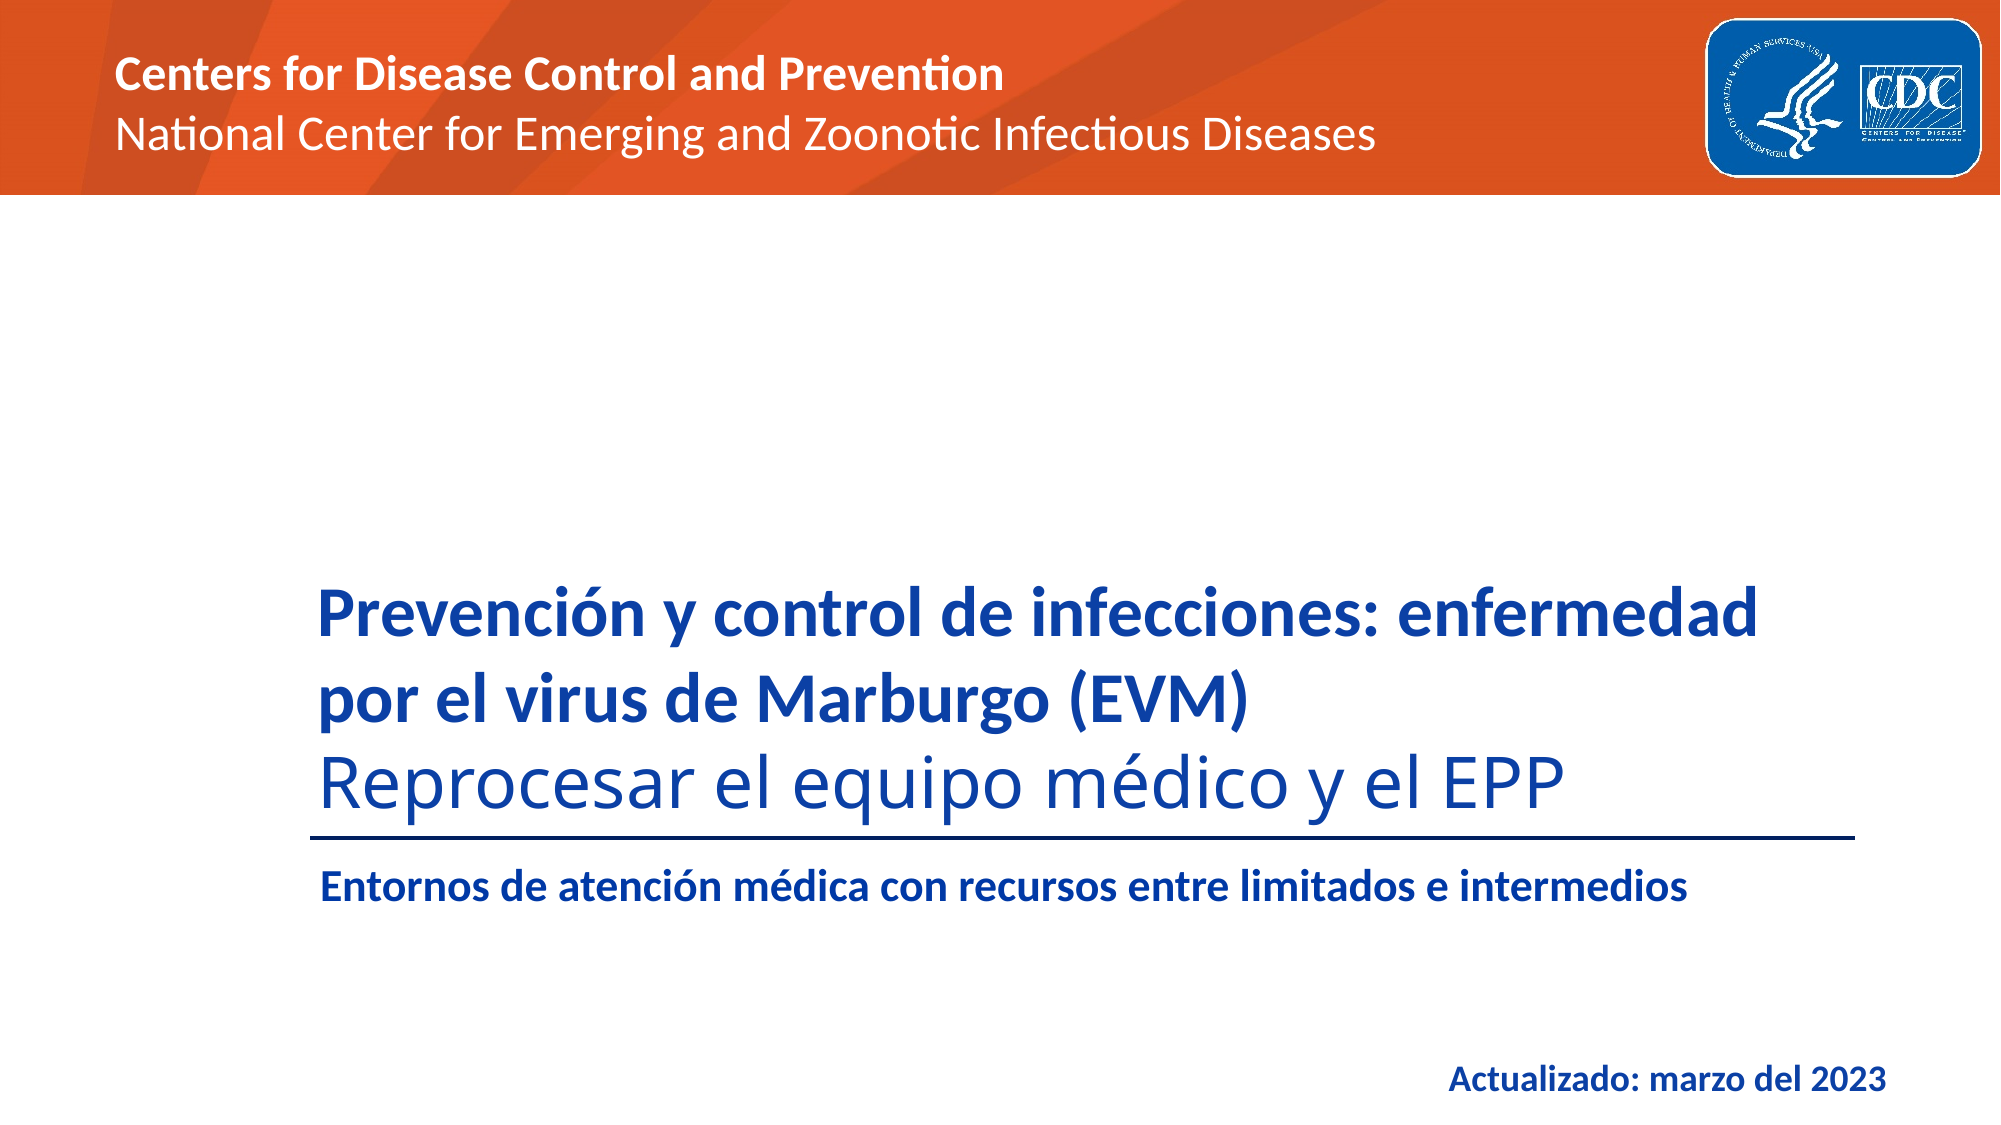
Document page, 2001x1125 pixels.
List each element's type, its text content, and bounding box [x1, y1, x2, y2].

title Prevención y control de infecciones: enfermedad por el virus de Marburgo (EVM) Reprocesar el equipo médico y el EPP [302, 552, 1865, 924]
picture [0, 0, 2000, 195]
text_box Entornos de atención médica con recursos entre limitados e intermedios [304, 848, 1775, 919]
text_box Actualizado: marzo del 2023 [1433, 1046, 1949, 1107]
